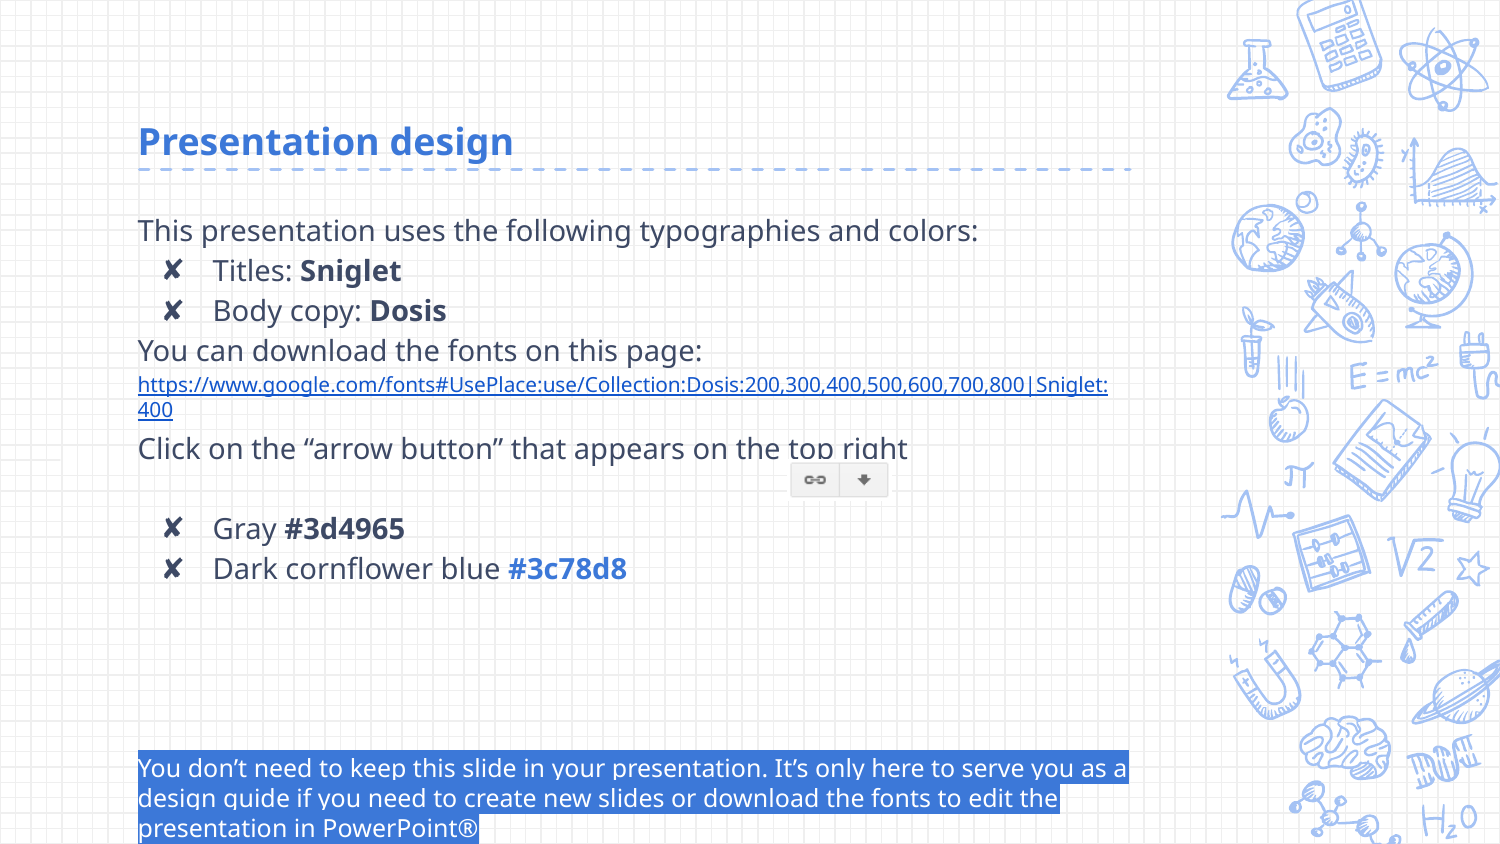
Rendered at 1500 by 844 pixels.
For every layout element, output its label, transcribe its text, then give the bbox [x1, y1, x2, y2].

title Presentation design [122, 36, 1130, 178]
text_box You don’t need to keep this slide in your presentation. It’s only here to serve you as a design guide if you need to create new slides or download the fonts to edit the presentation in PowerPoint® [122, 737, 1148, 826]
picture [787, 459, 892, 502]
list This presentation uses the following typographies and colors: Titles: Sniglet Body copy: Dosis You can download the fonts on this page: https://www.google.com/fonts#UsePlace:use/Collection:Dosis:200,300,400,500,600,700,800|Sniglet:400 Click on the “arrow button” that appears on the top right Gray #3d4965 Dark cornflower blue #3c78d8 [122, 196, 1130, 634]
